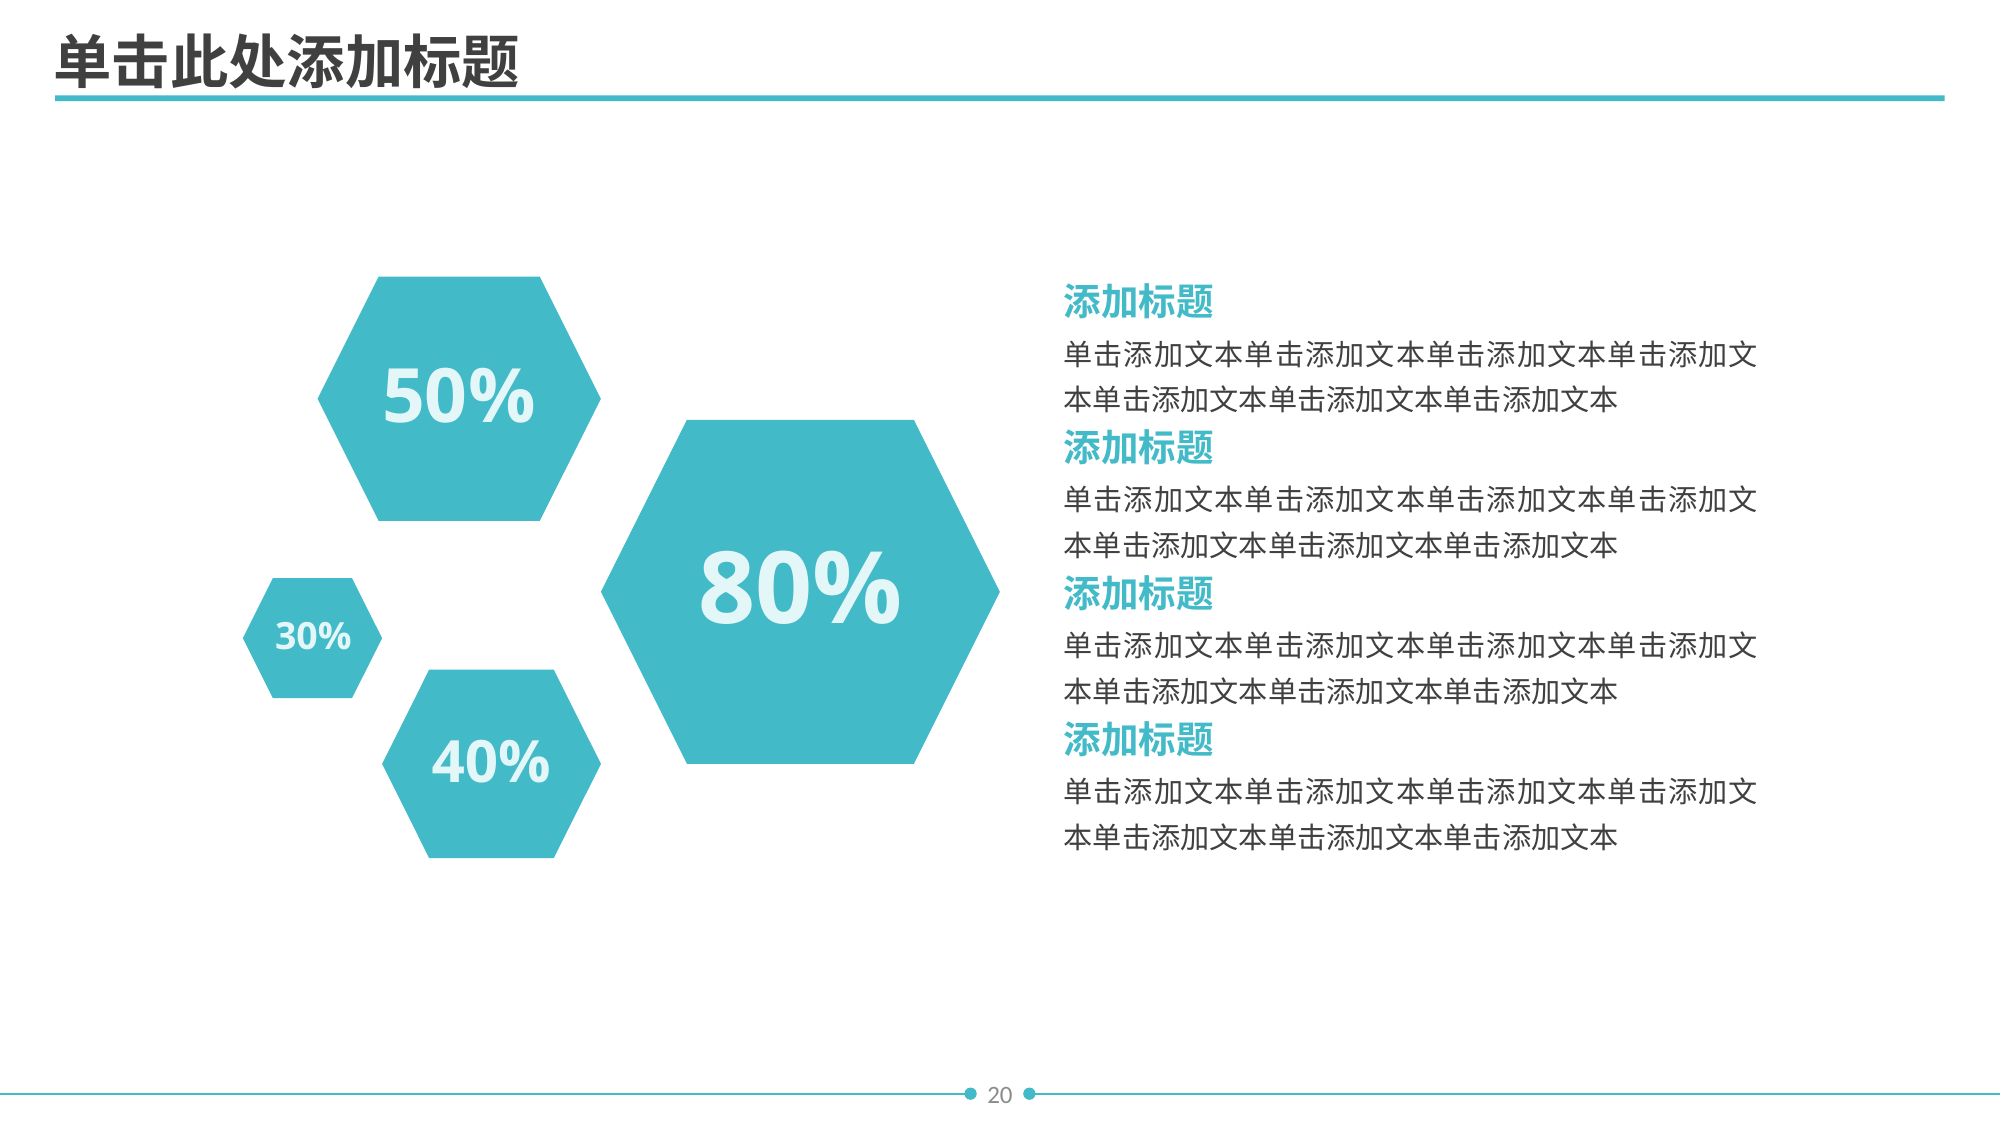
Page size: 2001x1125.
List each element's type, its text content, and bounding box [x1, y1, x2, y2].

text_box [600, 419, 1000, 764]
slide_number 20 [774, 1063, 1225, 1124]
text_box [240, 578, 387, 699]
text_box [1048, 275, 1773, 421]
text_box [1048, 567, 1773, 717]
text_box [1048, 421, 1773, 567]
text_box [317, 276, 601, 521]
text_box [1048, 717, 1773, 863]
text_box 单击此处添加标题 [39, 26, 1174, 104]
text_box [382, 669, 601, 859]
